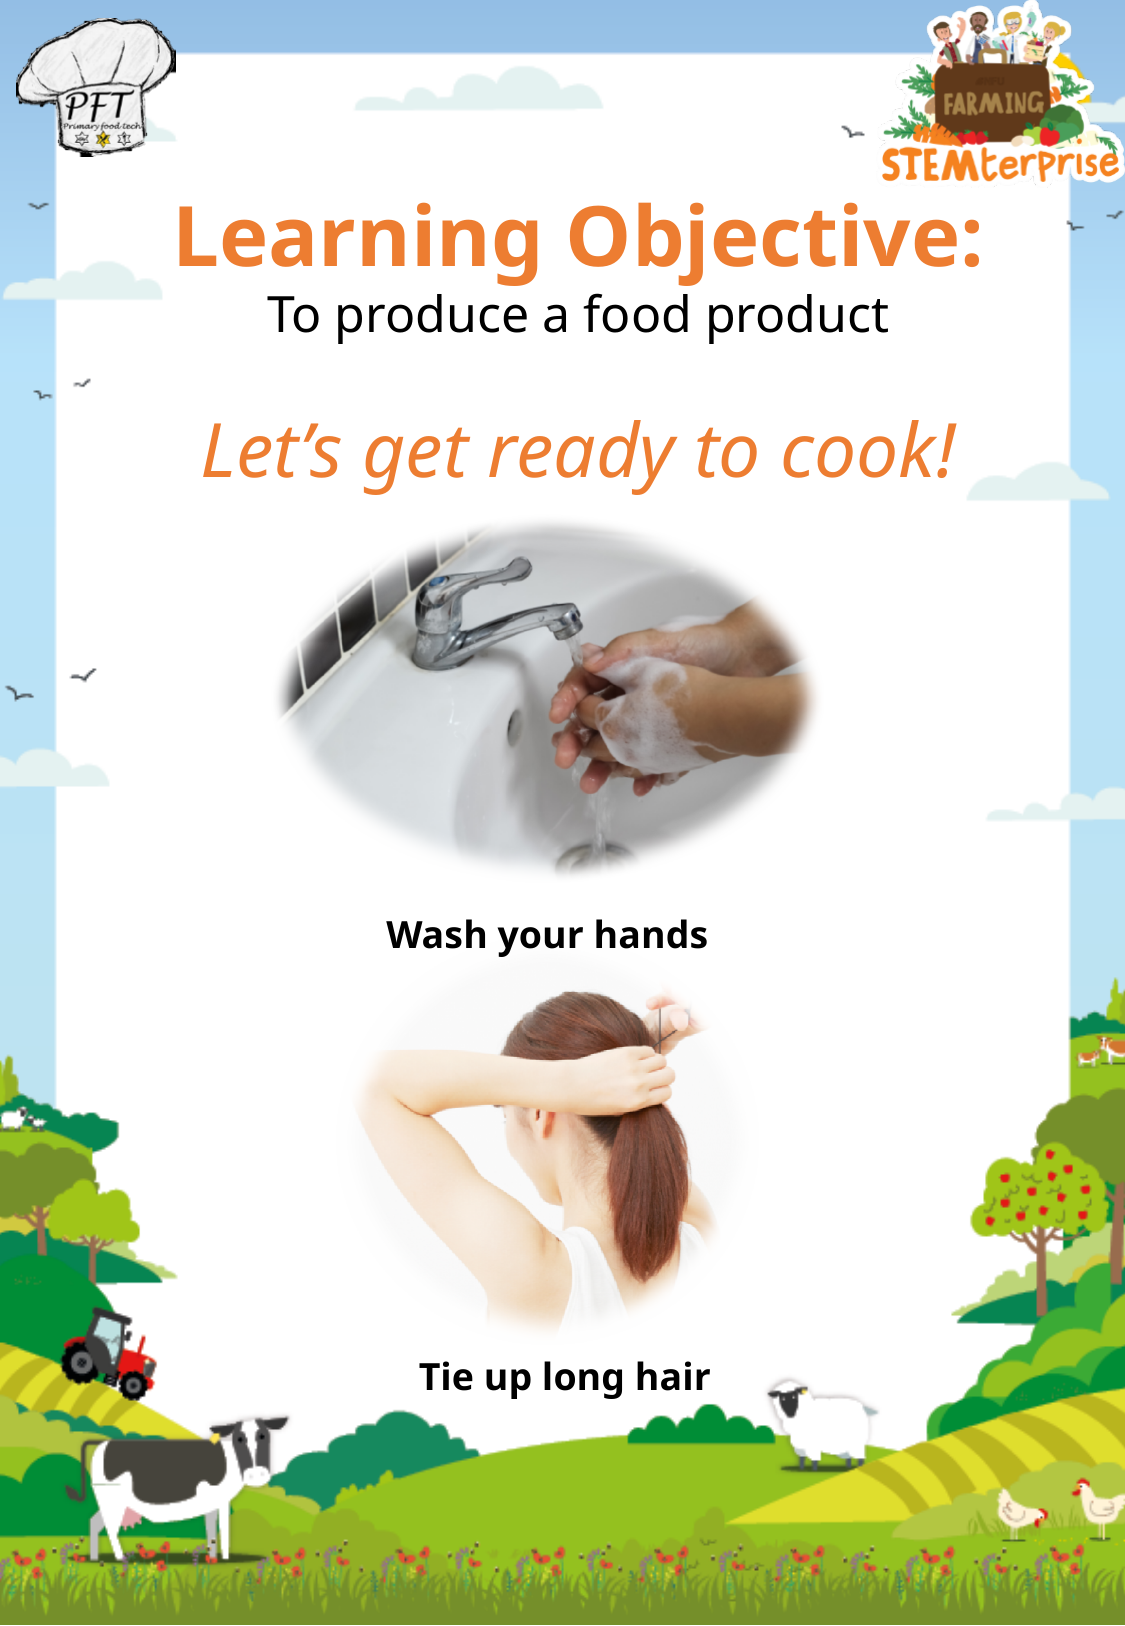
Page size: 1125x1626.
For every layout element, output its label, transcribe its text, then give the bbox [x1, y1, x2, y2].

picture [0, 0, 1125, 188]
text_box Tie up long hair [318, 1345, 812, 1406]
picture [0, 501, 1125, 1625]
text_box Wash your hands [301, 903, 794, 964]
text_box Learning Objective: To produce a food product Let’s get ready to cook! [0, 175, 1125, 501]
